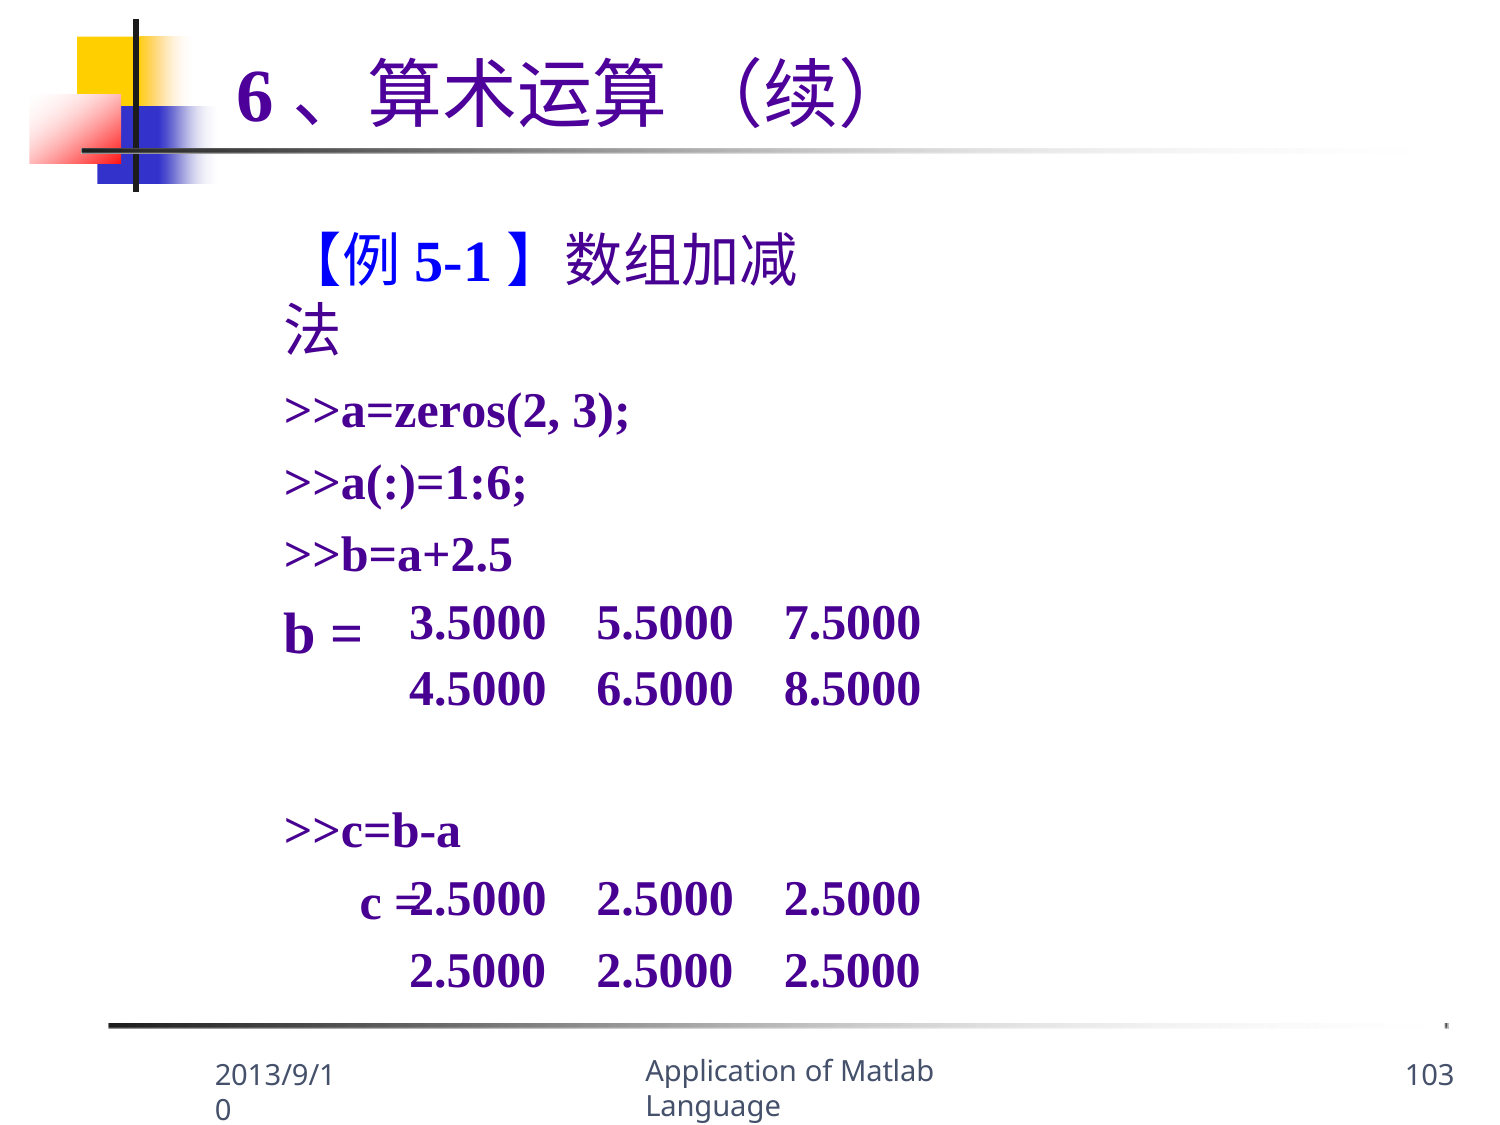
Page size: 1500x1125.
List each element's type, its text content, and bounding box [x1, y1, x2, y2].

slide_number Application of Matlab Language [643, 1051, 987, 1125]
table_cell 8.5000 [759, 661, 926, 726]
table_header 5.5000 [572, 595, 759, 661]
table_cell 2.5000 [405, 943, 571, 1014]
table_header 2.5000 [759, 871, 926, 943]
picture [108, 1023, 1458, 1029]
table_header 7.5000 [759, 595, 926, 661]
table_header 3.5000 [405, 595, 572, 661]
table_header 2.5000 [405, 871, 571, 943]
text_box 【例5-1】数组加减法 >>a=zeros(2, 3); >>a(:)=1:6; >>b=a+2.5 b = >>c=b-a c = [281, 223, 832, 930]
table_cell 2.5000 [759, 943, 926, 1014]
picture [29, 36, 1431, 184]
table_cell 2.5000 [571, 943, 759, 1014]
table_cell 6.5000 [572, 661, 759, 726]
table_header 2.5000 [571, 871, 759, 943]
slide_number 103 [1400, 1056, 1457, 1125]
table_cell 4.5000 [405, 661, 572, 726]
footer 2013/9/10 [212, 1056, 351, 1125]
text_box 6、算术运算 （续） [234, 46, 915, 137]
